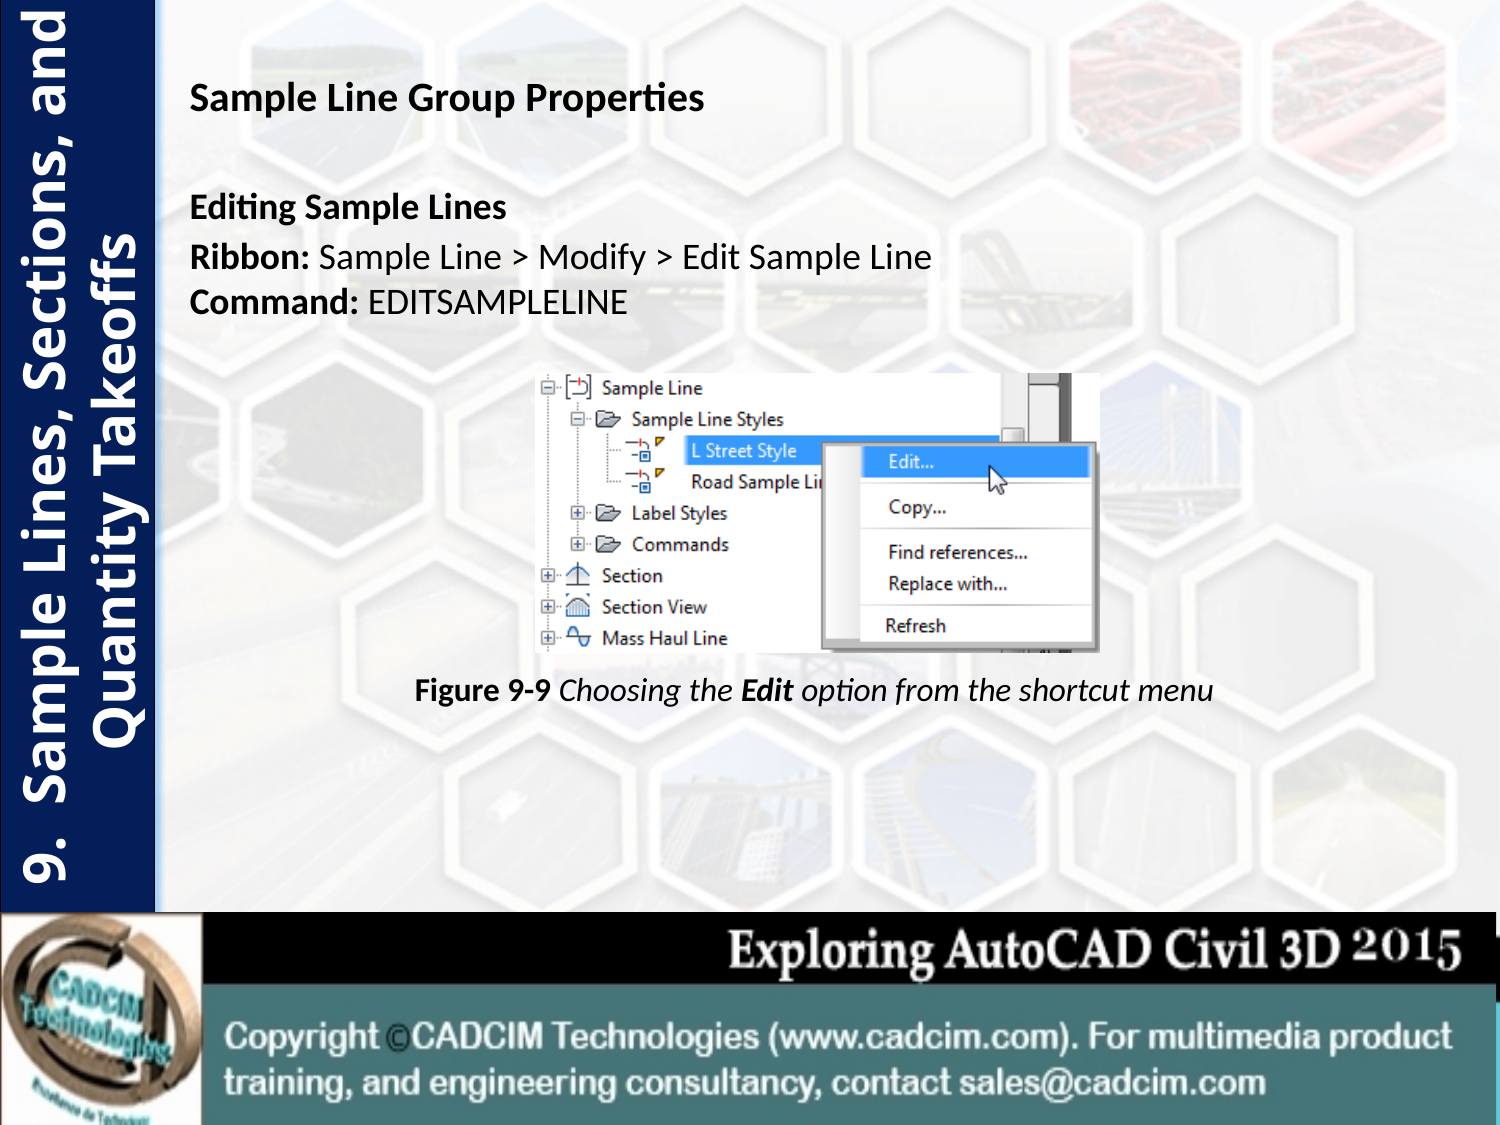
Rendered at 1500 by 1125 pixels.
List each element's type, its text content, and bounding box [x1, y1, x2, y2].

picture [0, 0, 1500, 1125]
text_box Figure 9-9 Choosing the Edit option from the shortcut menu [399, 660, 1263, 716]
text_box Ribbon: Sample Line > Modify > Edit Sample Line Command: EDITSAMPLELINE [174, 224, 1488, 330]
text_box Editing Sample Lines [174, 174, 550, 224]
text_box Sample Line Group Properties [174, 62, 925, 128]
